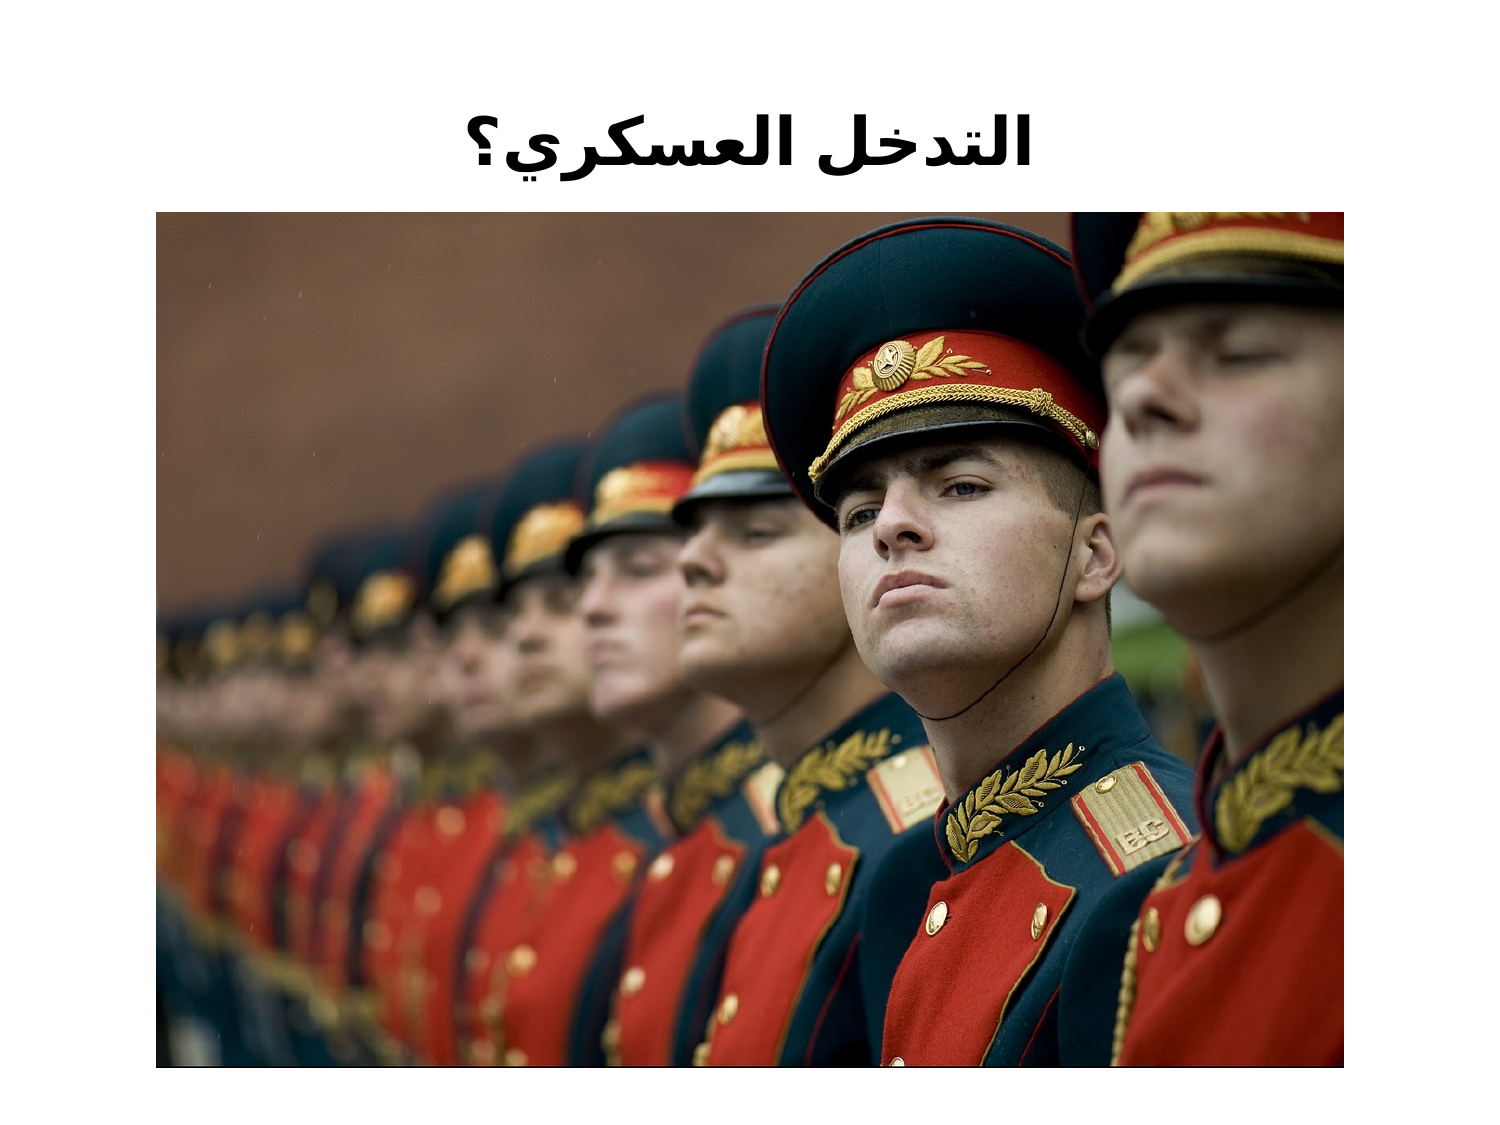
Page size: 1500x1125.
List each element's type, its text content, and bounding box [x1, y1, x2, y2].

picture [155, 212, 1344, 1068]
title التدخل العسكري؟ [75, 45, 1425, 233]
